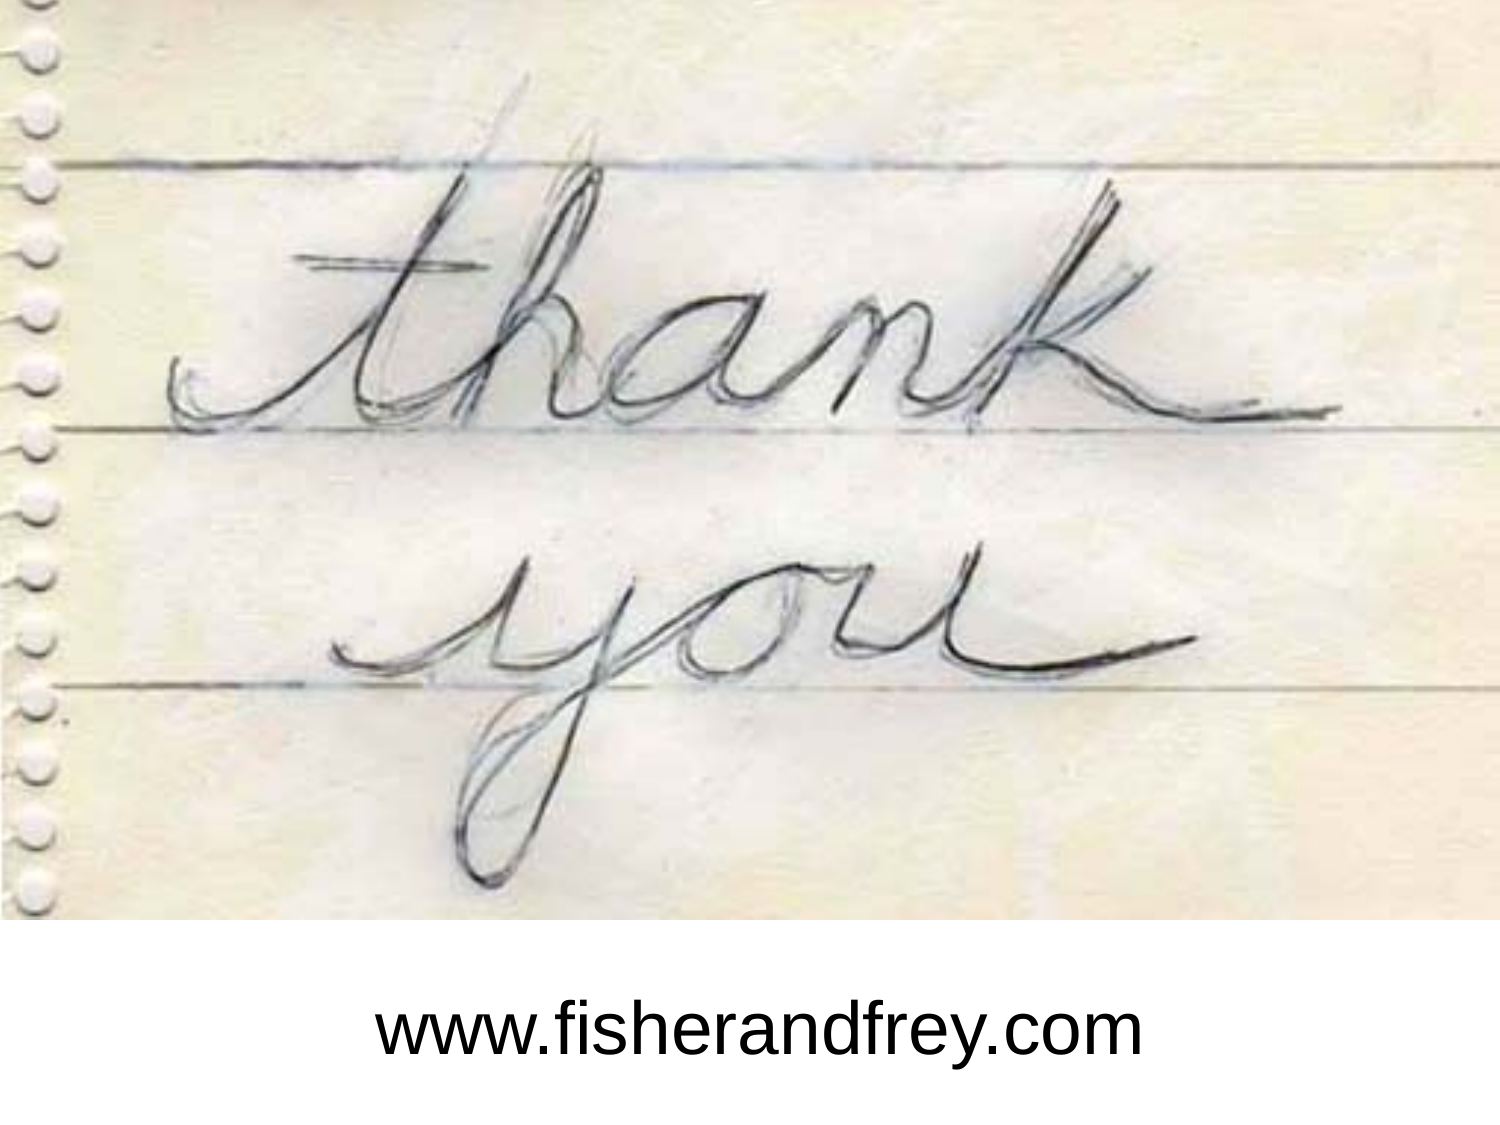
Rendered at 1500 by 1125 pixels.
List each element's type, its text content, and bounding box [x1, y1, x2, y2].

picture [0, 0, 1500, 920]
text_box www.fisherandfrey.com [360, 972, 1423, 1077]
